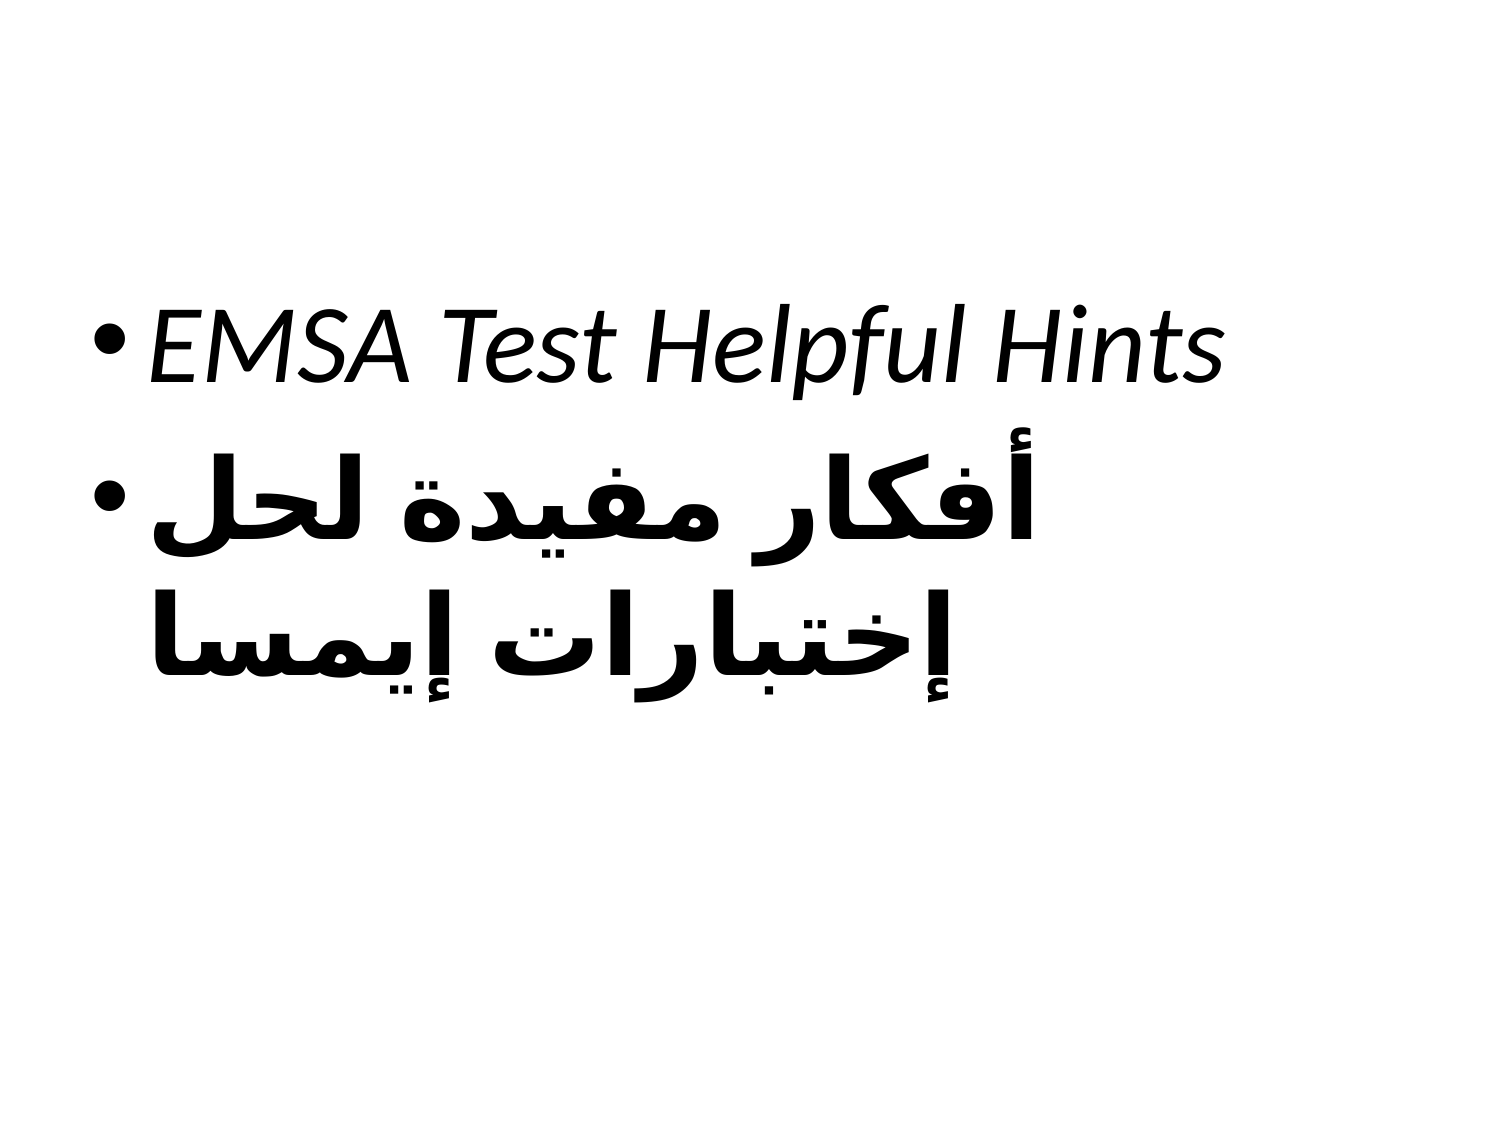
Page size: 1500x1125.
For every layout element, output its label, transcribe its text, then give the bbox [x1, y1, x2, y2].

list EMSA Test Helpful Hints أفكار مفيدة لحل إختبارات إيمسا [75, 262, 1425, 1005]
